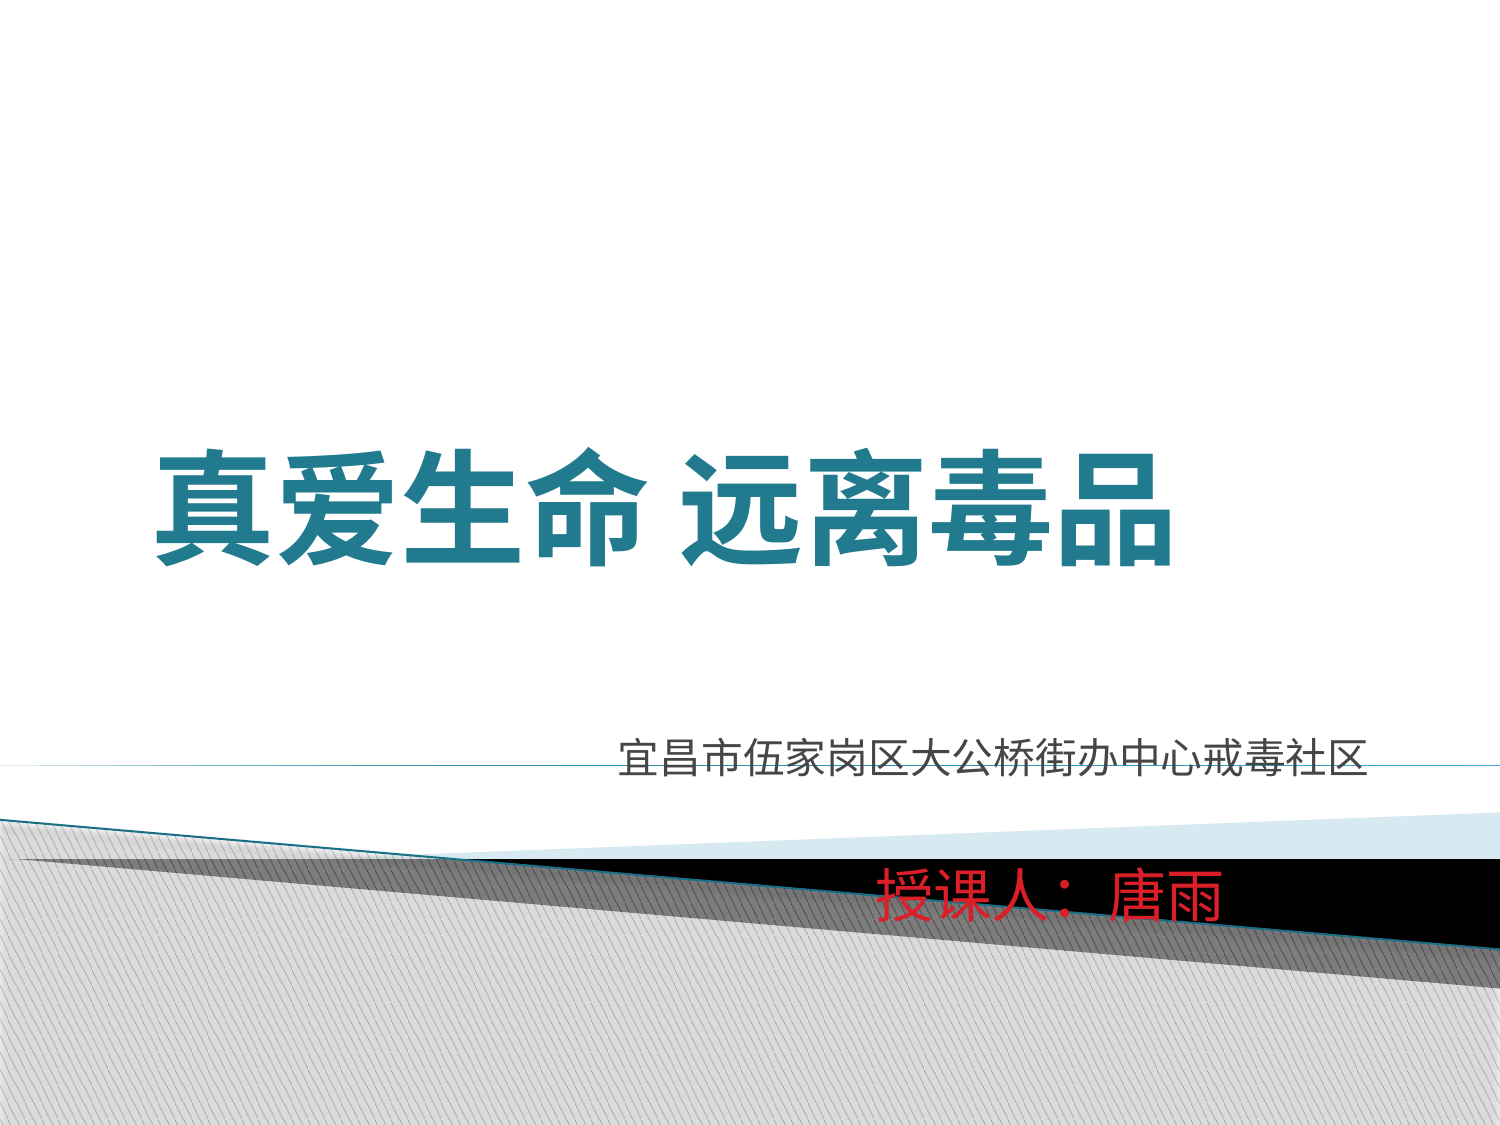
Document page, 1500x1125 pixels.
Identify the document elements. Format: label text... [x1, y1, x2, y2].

text_box 授课人：唐雨 [860, 851, 1265, 937]
picture [909, 931, 1500, 989]
title 真爱生命 远离毒品 [112, 243, 1388, 588]
picture [5, 859, 860, 933]
subtitle 宜昌市伍家岗区大公桥街办中心戒毒社区 [112, 592, 1388, 790]
